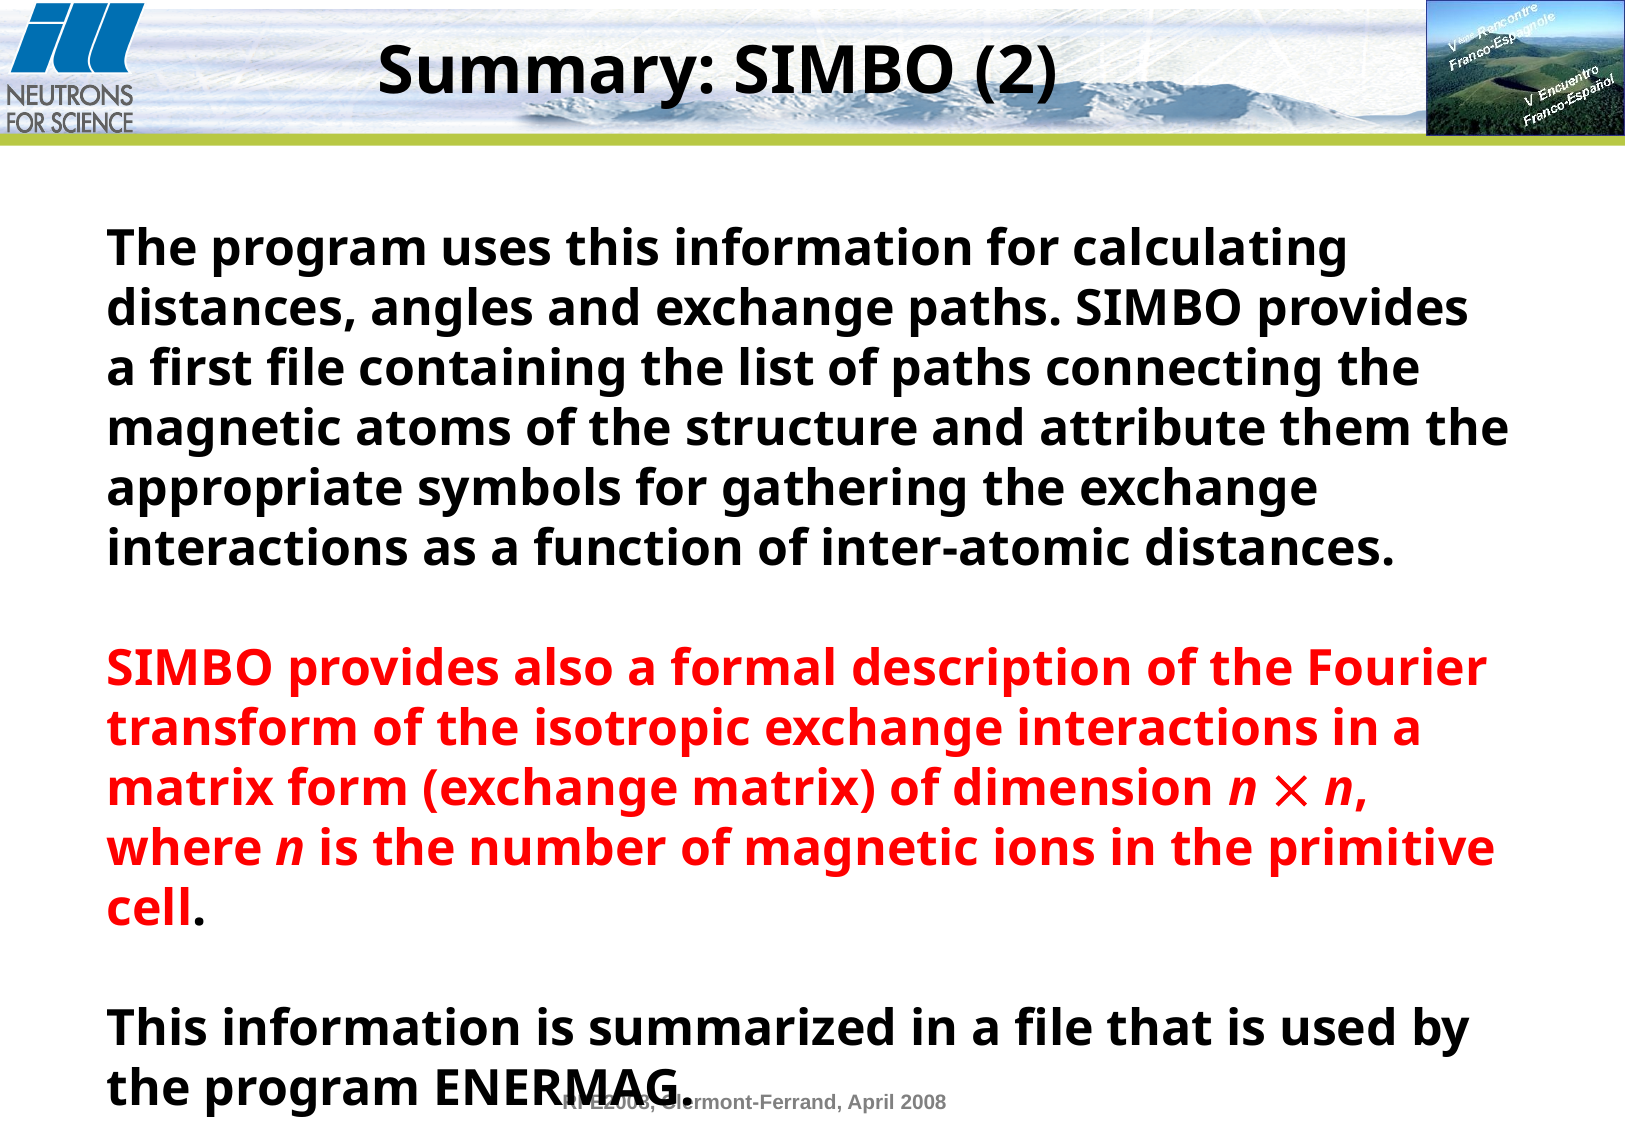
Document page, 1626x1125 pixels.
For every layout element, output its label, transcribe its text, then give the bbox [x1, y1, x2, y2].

picture [0, 1, 245, 133]
title Summary: SIMBO (2) [245, 0, 1191, 135]
picture [1191, 0, 1625, 136]
text_box The program uses this information for calculating distances, angles and exchange paths. SIMBO provides a first file containing the list of paths connecting the magnetic atoms of the structure and attribute them the appropriate symbols for gathering the exchange interactions as a function of inter-atomic distances. SIMBO provides also a formal description of the Fourier transform of the isotropic exchange interactions in a matrix form (exchange matrix) of dimension n  n, where n is the number of magnetic ions in the primitive cell. This information is summarized in a file that is used by the program ENERMAG. [91, 207, 1528, 1123]
